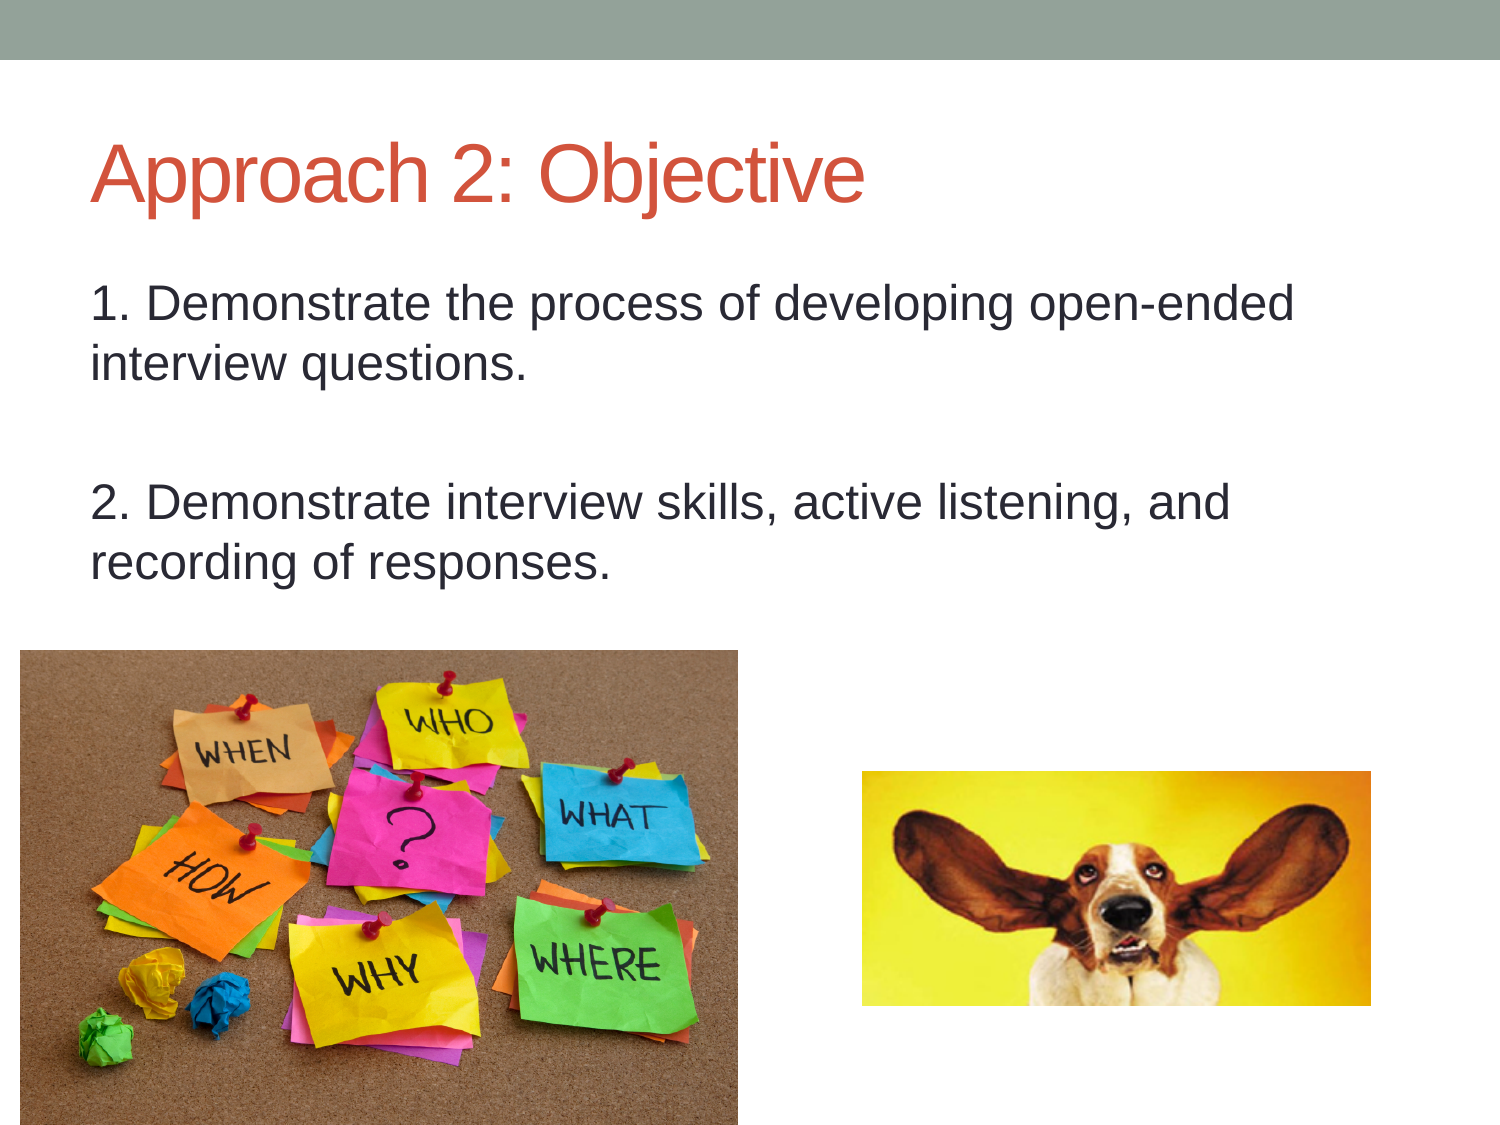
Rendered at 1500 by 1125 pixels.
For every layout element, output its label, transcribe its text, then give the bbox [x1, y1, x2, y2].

title Approach 2: Objective [75, 87, 1425, 250]
picture [20, 649, 738, 1125]
list 1. Demonstrate the process of developing open-ended interview questions. 2. Demonstrate interview skills, active listening, and recording of responses. [75, 262, 1425, 1063]
picture [862, 771, 1371, 1006]
